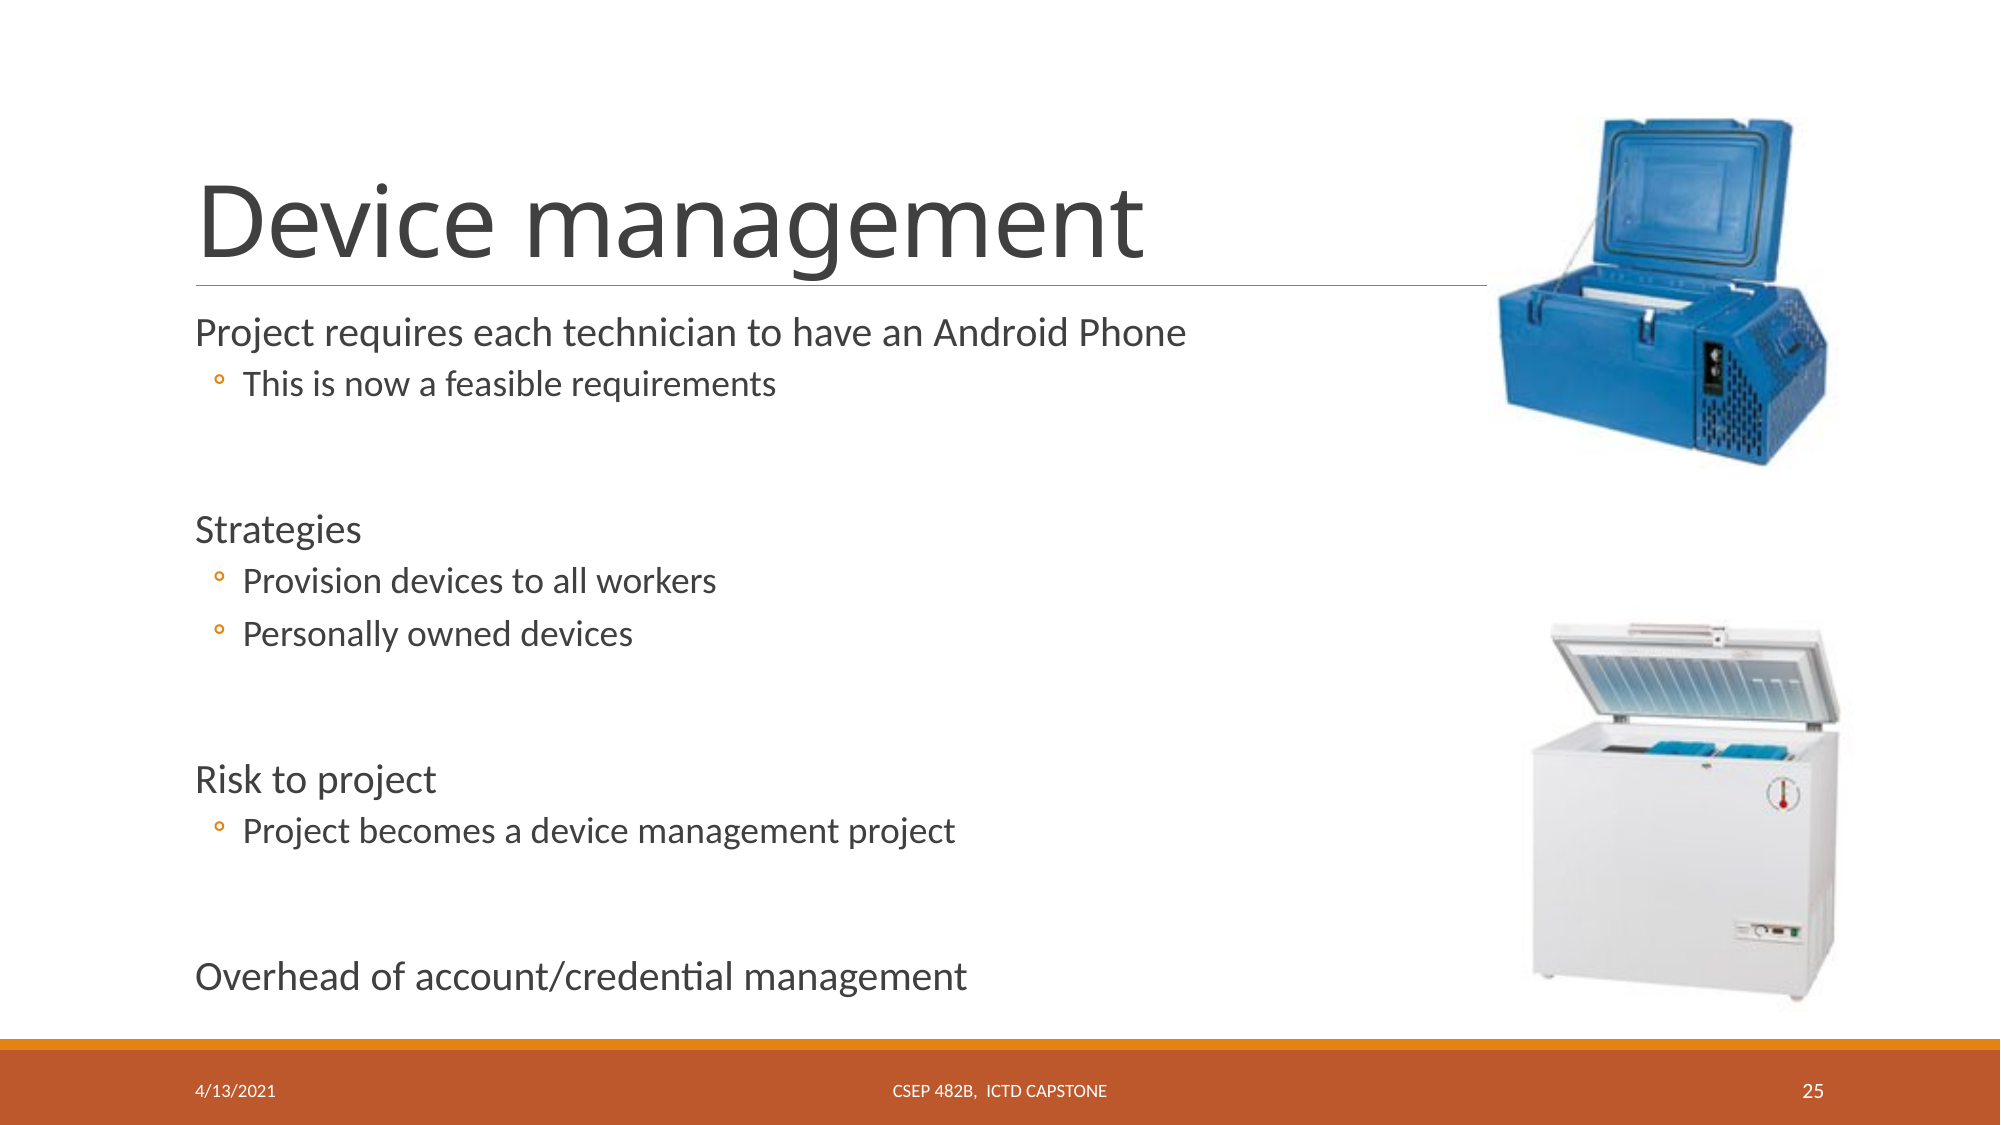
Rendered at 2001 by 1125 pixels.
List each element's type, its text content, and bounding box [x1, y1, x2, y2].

title Device management [180, 47, 1830, 285]
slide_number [180, 1059, 586, 1120]
footer CSEP 482B, ICTD Capstone [604, 1059, 1396, 1120]
picture [1520, 603, 1861, 1012]
list Project requires each technician to have an Android Phone This is now a feasible requirements Strategies Provision devices to all workers Personally owned devices Risk to project Project becomes a device management project Overhead of account/credential management [180, 302, 1830, 963]
picture [1486, 117, 1840, 471]
slide_number 25 [1624, 1059, 1840, 1120]
